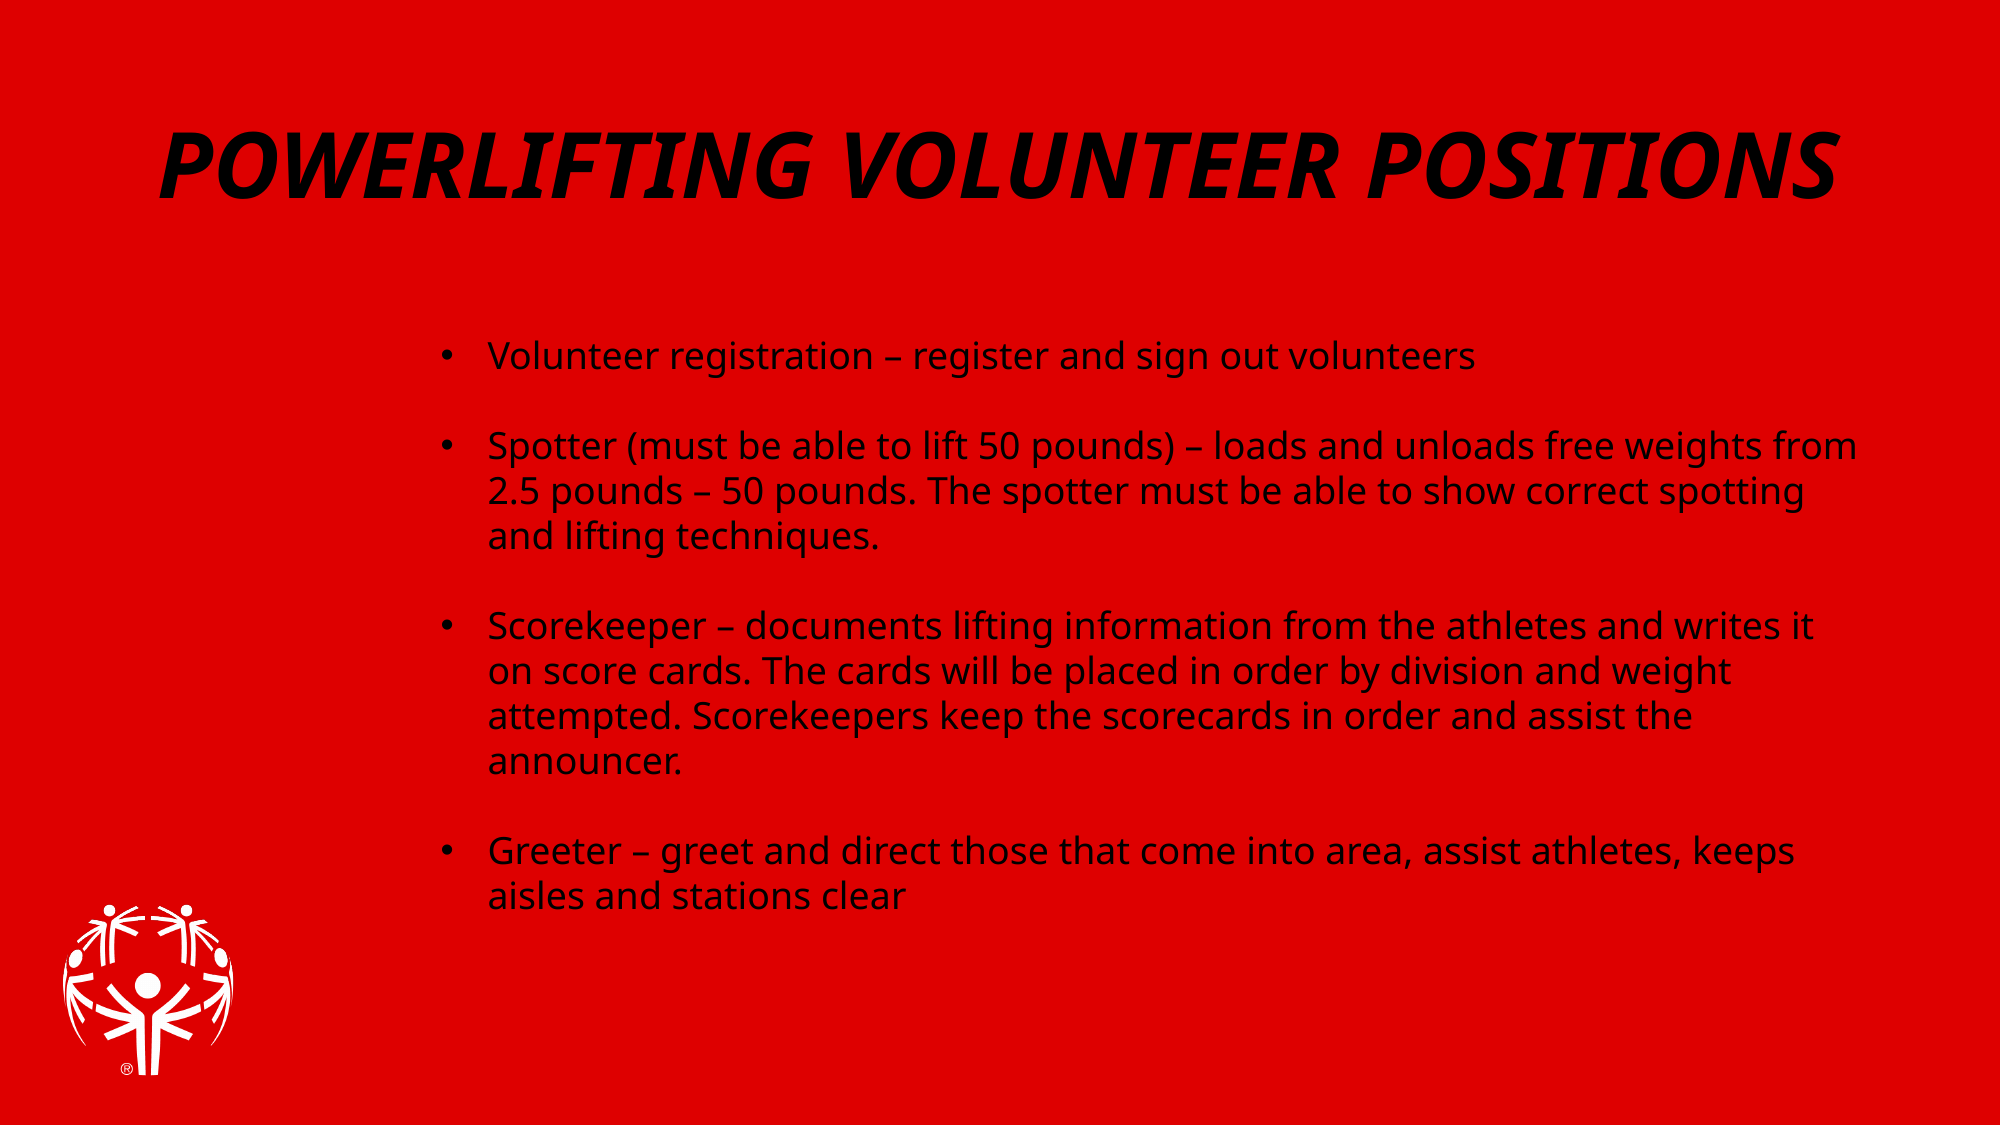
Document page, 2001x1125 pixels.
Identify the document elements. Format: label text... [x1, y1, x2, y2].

text_box Volunteer registration – register and sign out volunteers Spotter (must be able to lift 50 pounds) – loads and unloads free weights from 2.5 pounds – 50 pounds. The spotter must be able to show correct spotting and lifting techniques. Scorekeeper – documents lifting information from the athletes and writes it on score cards. The cards will be placed in order by division and weight attempted. Scorekeepers keep the scorecards in order and assist the announcer. Greeter – greet and direct those that come into area, assist athletes, keeps aisles and stations clear [425, 324, 1878, 925]
title POWERLIFTING VOLUNTEER POSITIONS [137, 59, 1863, 278]
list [0, 881, 287, 1098]
